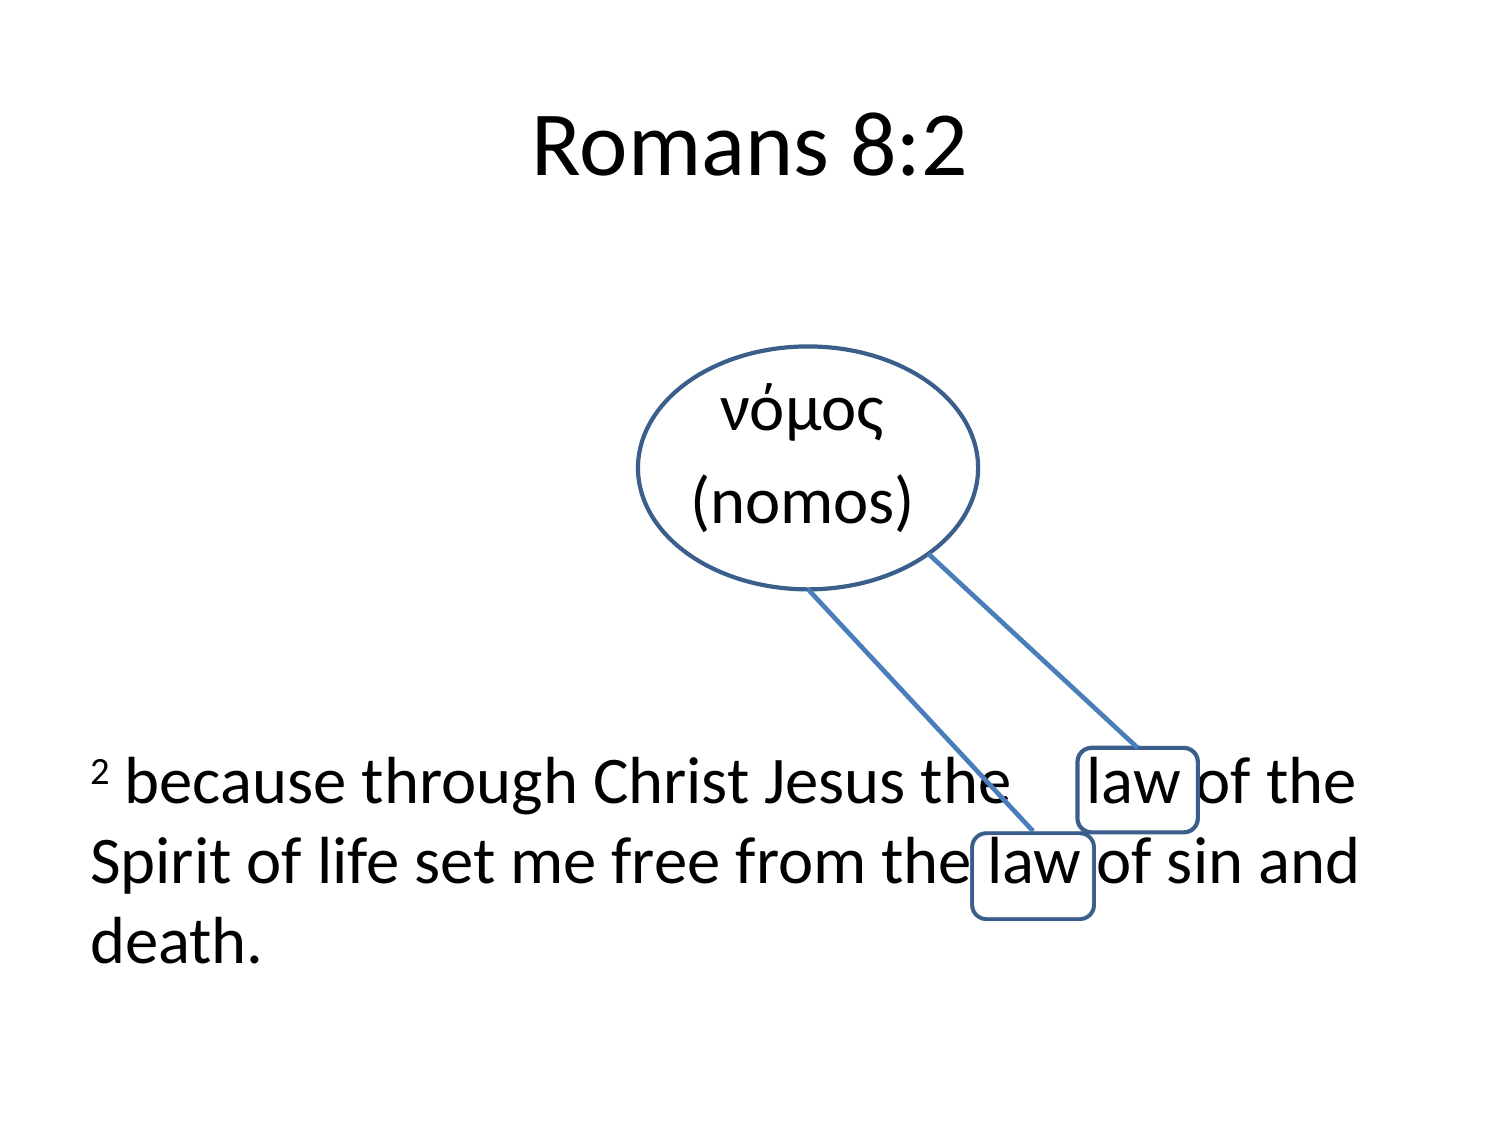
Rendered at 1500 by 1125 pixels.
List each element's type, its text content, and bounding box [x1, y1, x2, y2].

list νόμος (nomos) 2 because through Christ Jesus the law of the Spirit of life set me free from the law of sin and death. [75, 262, 1425, 1005]
title Romans 8:2 [75, 45, 1425, 233]
text_box [1075, 745, 1200, 835]
text_box [635, 344, 981, 592]
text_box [928, 553, 1138, 749]
picture [970, 830, 1096, 921]
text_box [807, 589, 1034, 832]
